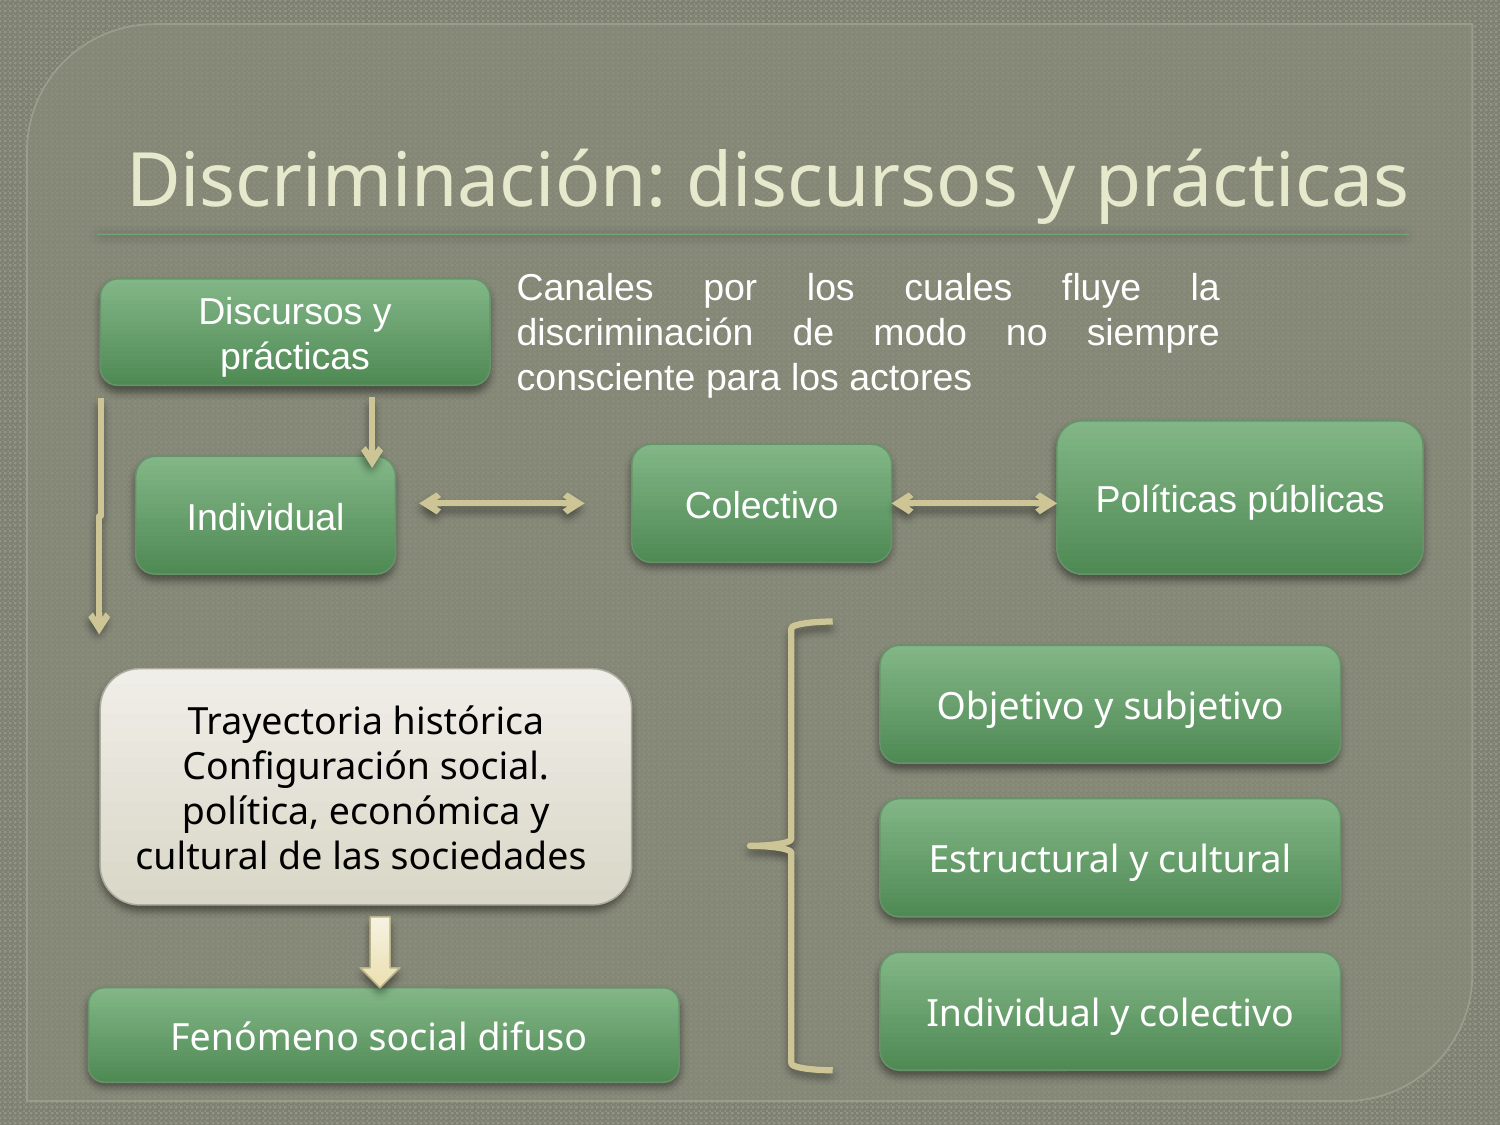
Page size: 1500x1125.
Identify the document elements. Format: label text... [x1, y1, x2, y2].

text_box [359, 916, 401, 989]
text_box Trayectoria histórica Configuración social. política, económica y cultural de las sociedades [99, 667, 633, 906]
list [75, 231, 1459, 1106]
text_box Colectivo [630, 443, 893, 564]
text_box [0, 514, 219, 518]
text_box Estructural y cultural [879, 797, 1342, 918]
text_box Fenómeno social difuso [87, 986, 680, 1084]
text_box Canales por los cuales fluye la discriminación de modo no siempre consciente para los actores [501, 255, 1235, 406]
text_box Políticas públicas [1056, 420, 1424, 575]
text_box Objetivo y subjetivo [879, 644, 1342, 764]
text_box [746, 618, 833, 1074]
text_box Discursos y prácticas [99, 278, 491, 387]
title Discriminación: discursos y prácticas [75, 41, 1425, 230]
text_box Individual y colectivo [879, 951, 1342, 1072]
text_box Individual [134, 455, 397, 575]
